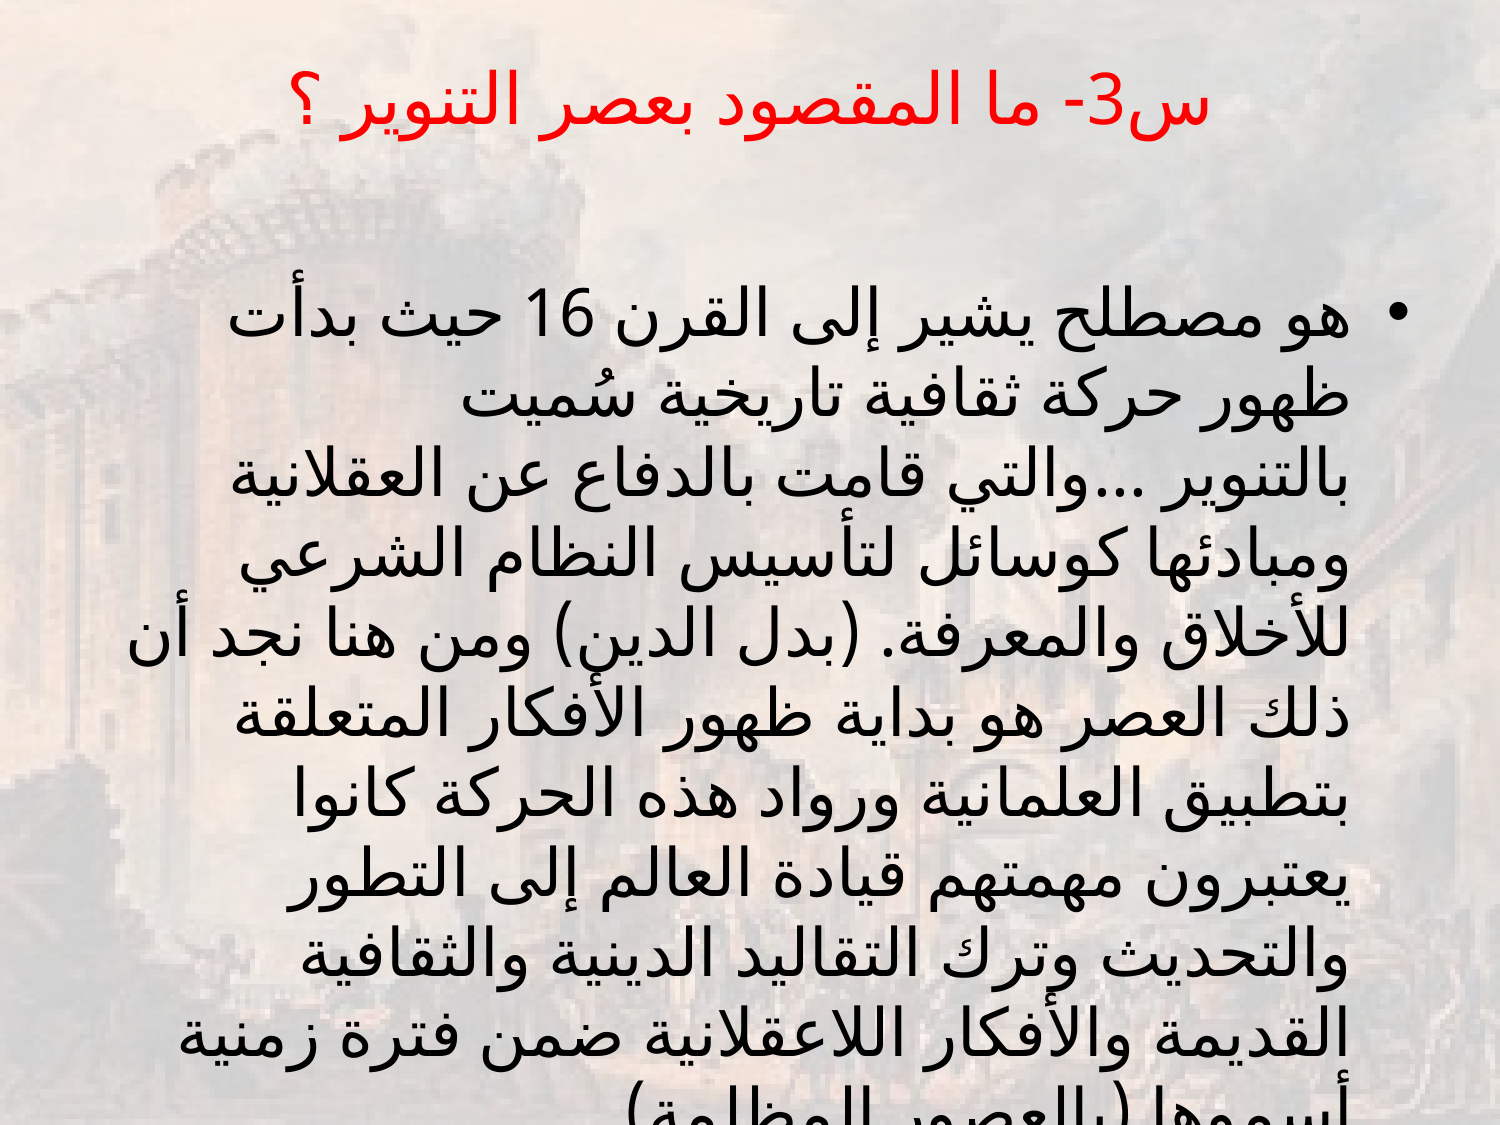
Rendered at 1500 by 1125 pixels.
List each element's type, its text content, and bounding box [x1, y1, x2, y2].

title س3- ما المقصود بعصر التنوير ؟ [75, 45, 1425, 233]
list هو مصطلح يشير إلى القرن 16 حيث بدأت ظهور حركة ثقافية تاريخية سُميت بالتنوير ...والتي قامت بالدفاع عن العقلانية ومبادئها كوسائل لتأسيس النظام الشرعي للأخلاق والمعرفة. (بدل الدين) ومن هنا نجد أن ذلك العصر هو بداية ظهور الأفكار المتعلقة بتطبيق العلمانية ورواد هذه الحركة كانوا يعتبرون مهمتهم قيادة العالم إلى التطور والتحديث وترك التقاليد الدينية والثقافية القديمة والأفكار اللاعقلانية ضمن فترة زمنية أسموها (بالعصور المظلمة) [75, 262, 1425, 1005]
